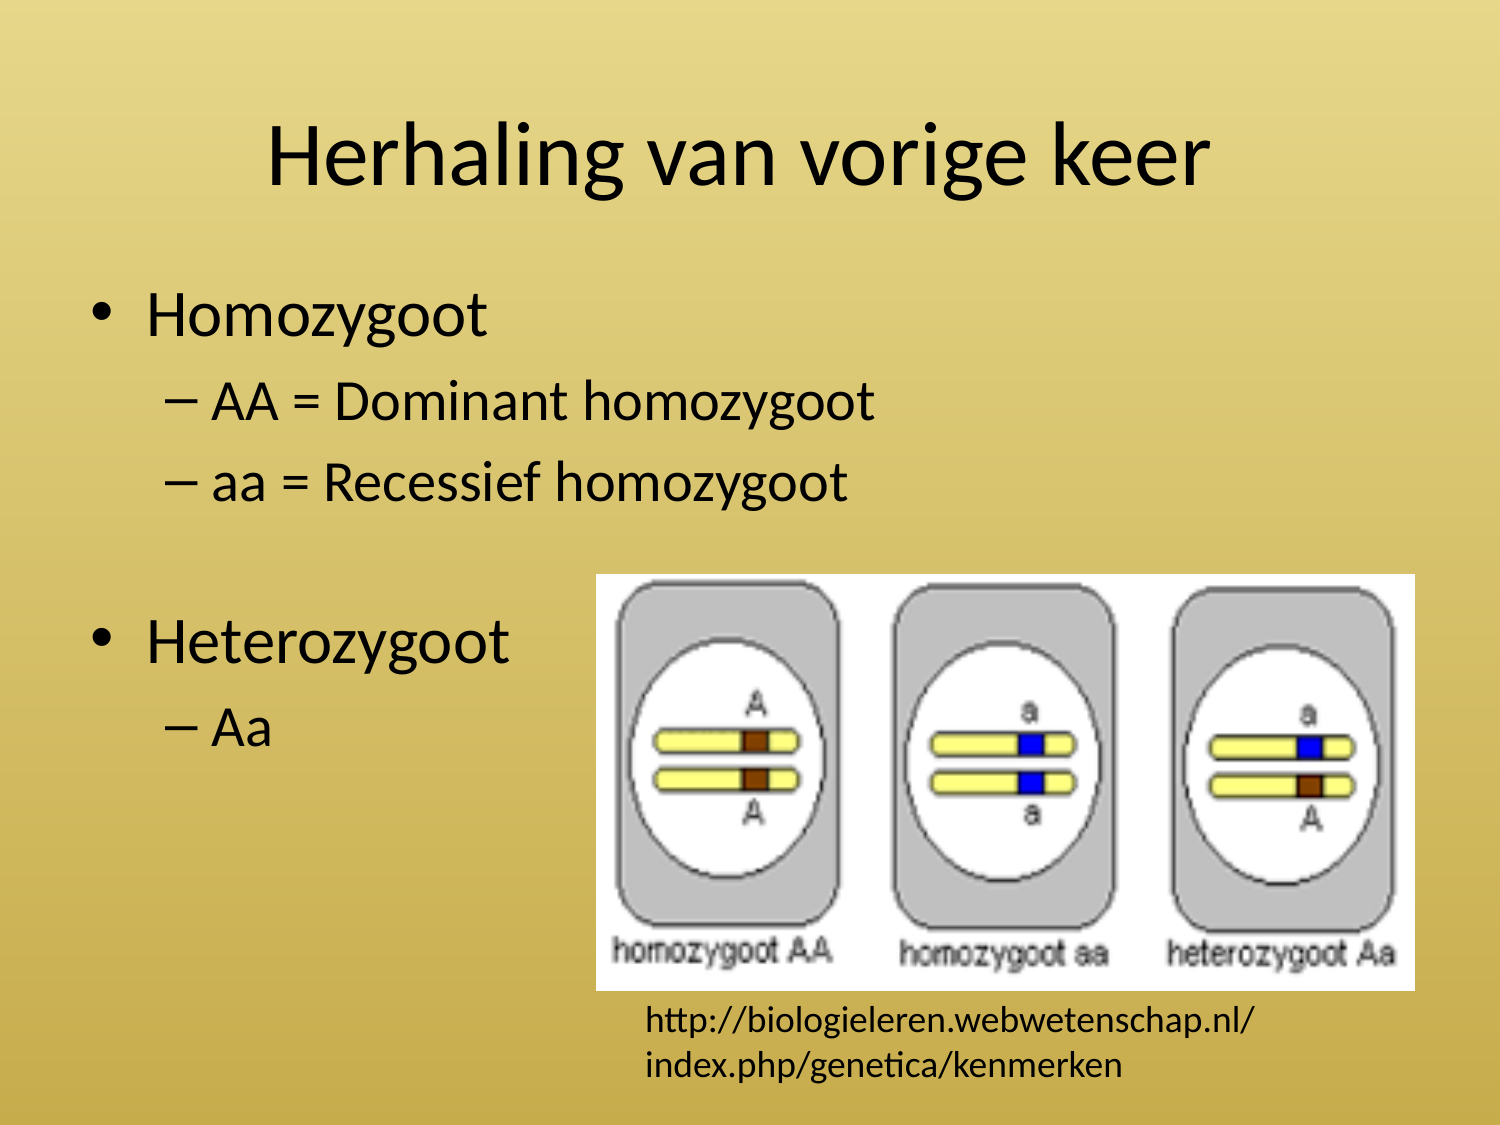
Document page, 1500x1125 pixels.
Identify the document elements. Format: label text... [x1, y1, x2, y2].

text_box http://biologieleren.webwetenschap.nl/index.php/genetica/kenmerken [630, 998, 1381, 1093]
picture [596, 574, 1415, 991]
list Homozygoot AA = Dominant homozygoot aa = Recessief homozygoot Heterozygoot Aa [75, 262, 1425, 1005]
title Herhaling van vorige keer [64, 54, 1415, 243]
